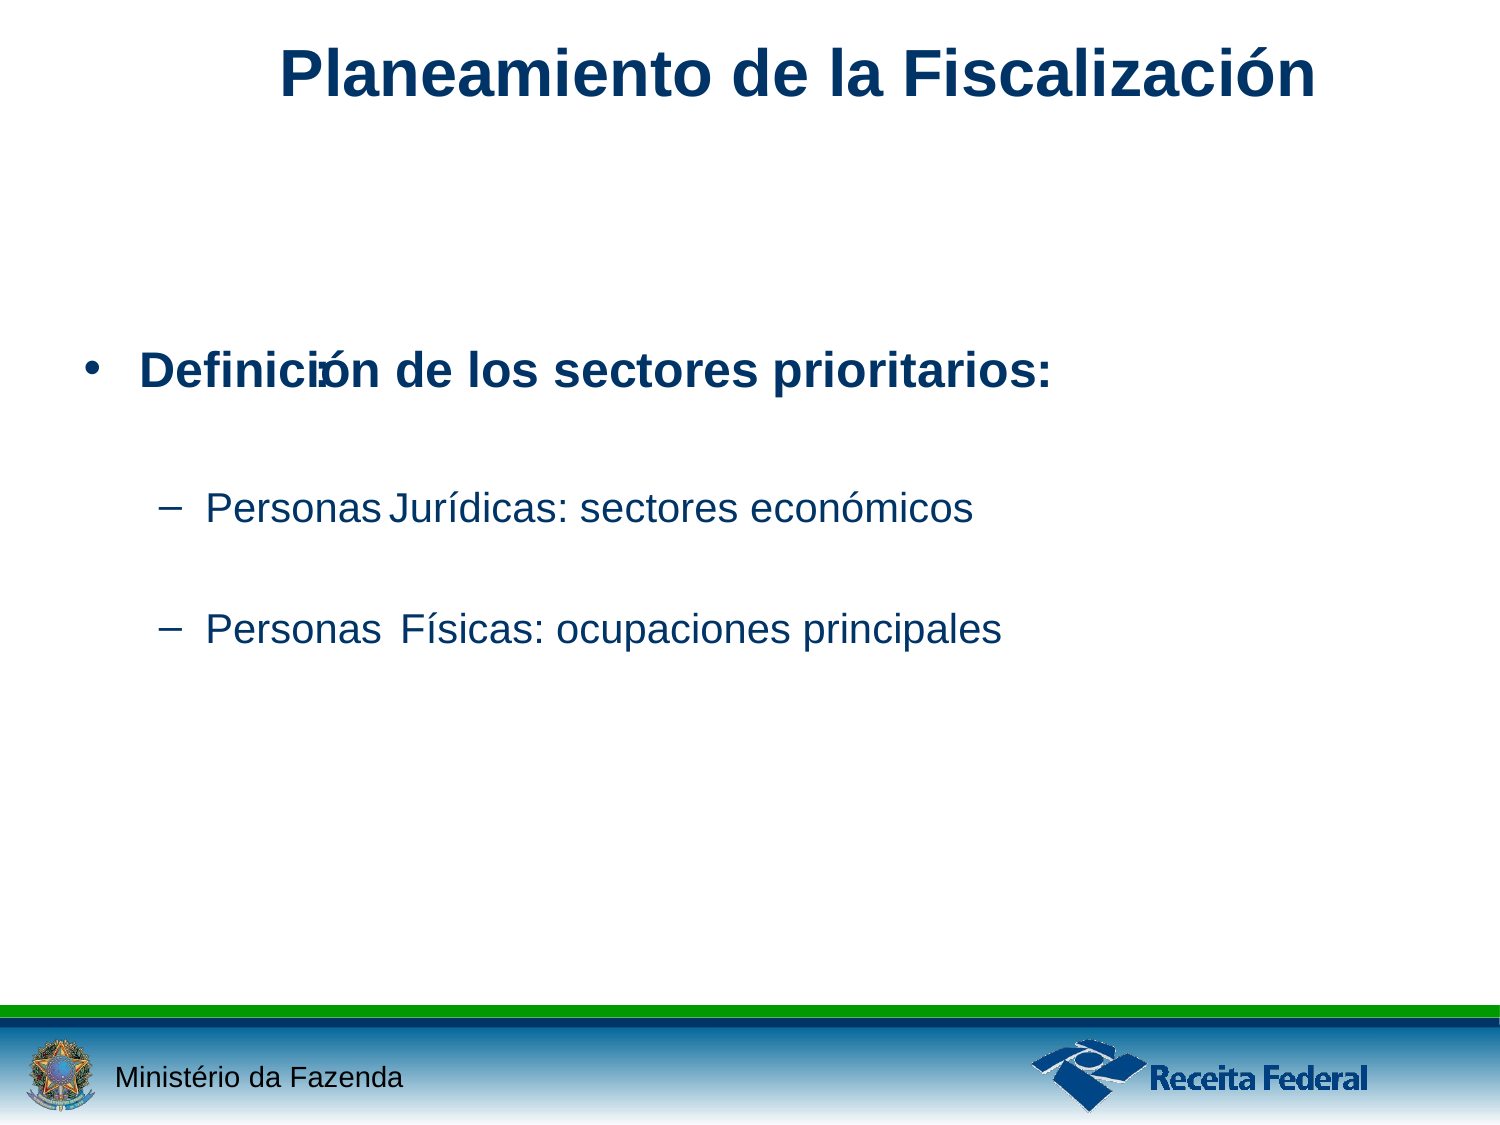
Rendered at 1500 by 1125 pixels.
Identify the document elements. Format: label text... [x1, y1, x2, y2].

text_box Físicas: ocupaciones principales [375, 606, 1261, 688]
text_box Personas [203, 485, 375, 550]
text_box [1146, 1058, 1375, 1098]
text_box [0, 1011, 1500, 1017]
text_box [0, 1005, 1500, 1011]
text_box [530, 606, 744, 653]
text_box – [156, 604, 191, 651]
text_box Definición de los sectores prioritarios: [137, 344, 312, 399]
text_box [744, 606, 1238, 653]
text_box [1029, 1037, 1149, 1117]
text_box Personas [203, 606, 375, 653]
text_box [24, 1025, 97, 1125]
text_box Jurídicas: sectores económicos [375, 485, 1388, 550]
text_box – [156, 483, 191, 530]
text_box Ministério da Fazenda [112, 1061, 409, 1095]
text_box Planeamiento de la Fiscalización [277, 39, 1375, 111]
text_box : [312, 344, 1425, 399]
text_box • [81, 341, 111, 396]
text_box [0, 1017, 1500, 1028]
